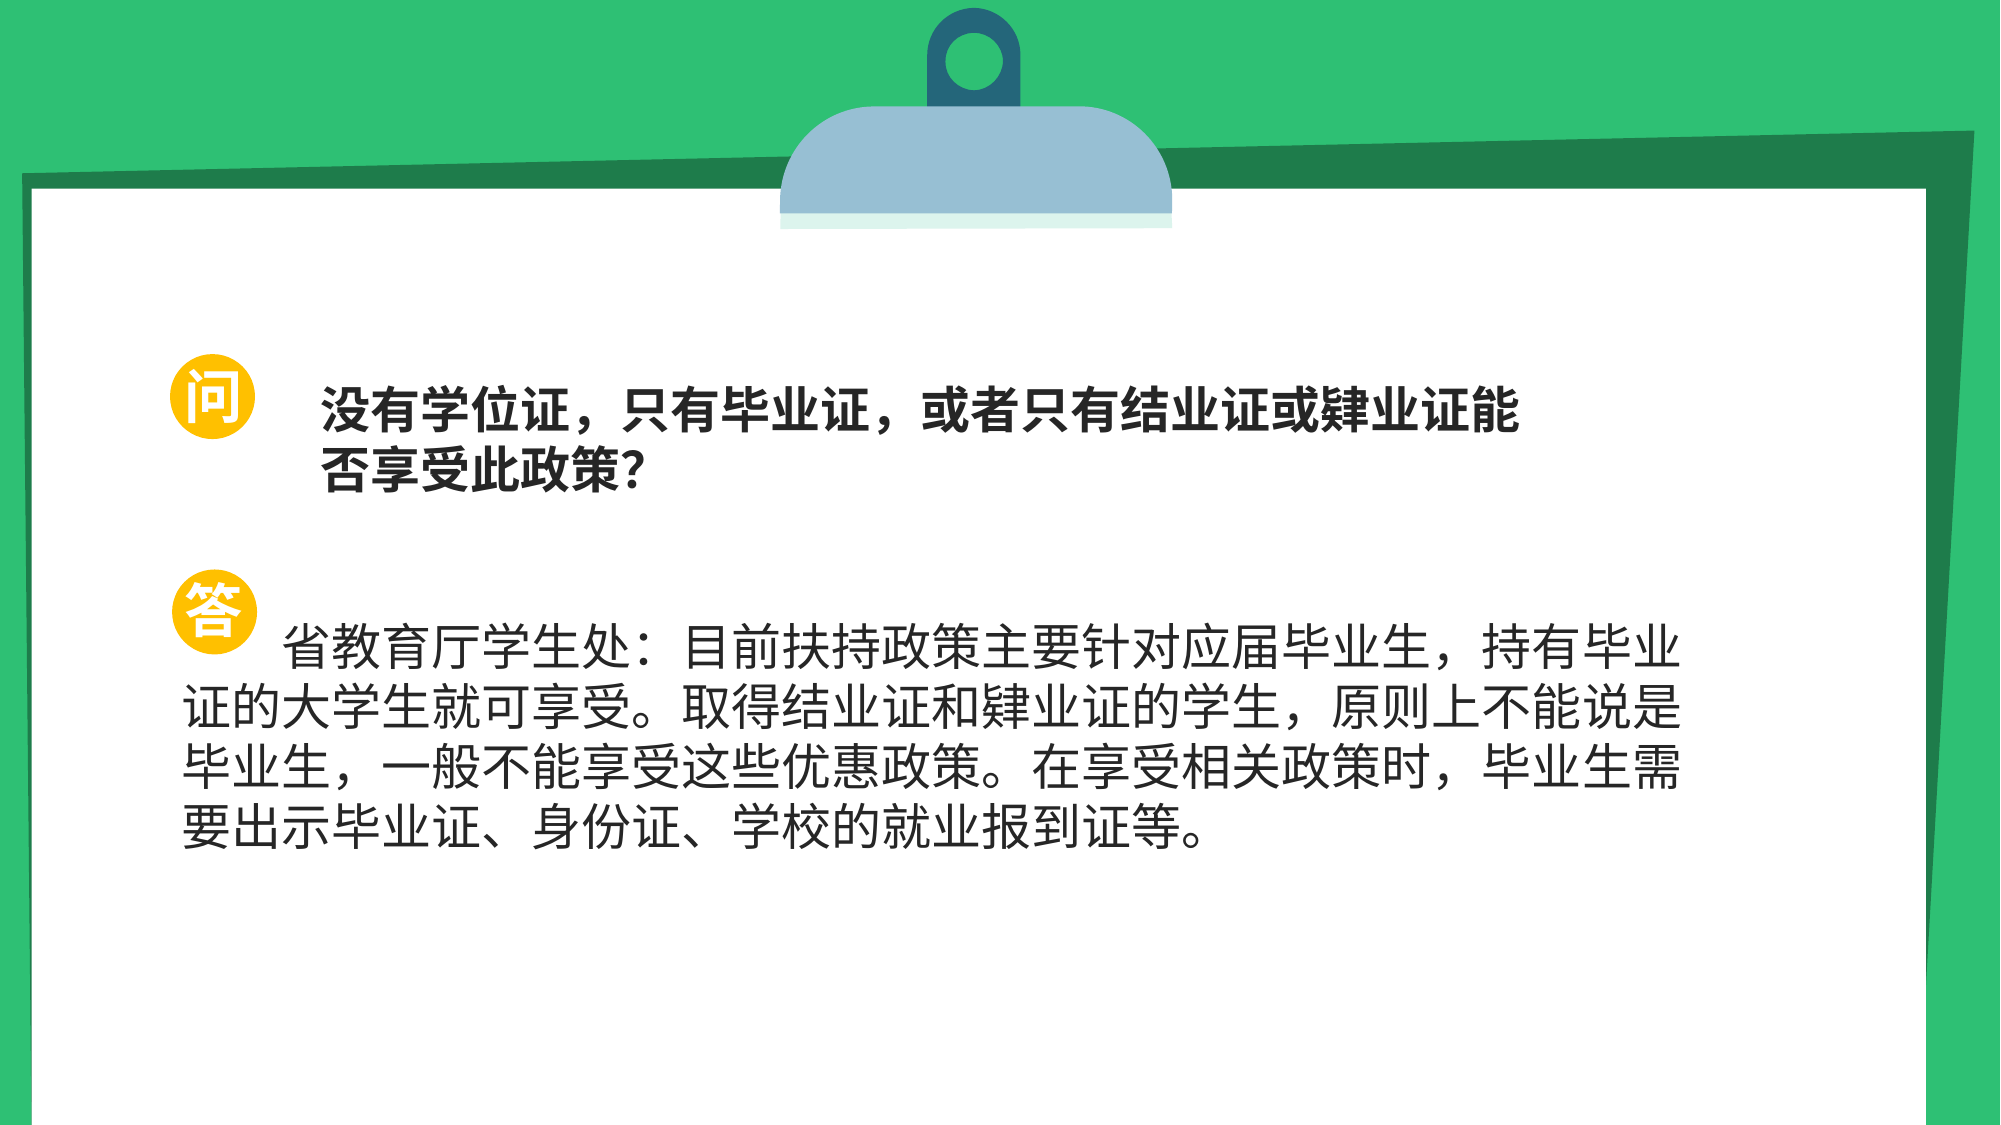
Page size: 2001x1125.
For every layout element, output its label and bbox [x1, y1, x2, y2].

text_box [169, 566, 257, 655]
text_box [22, 5, 1975, 1125]
